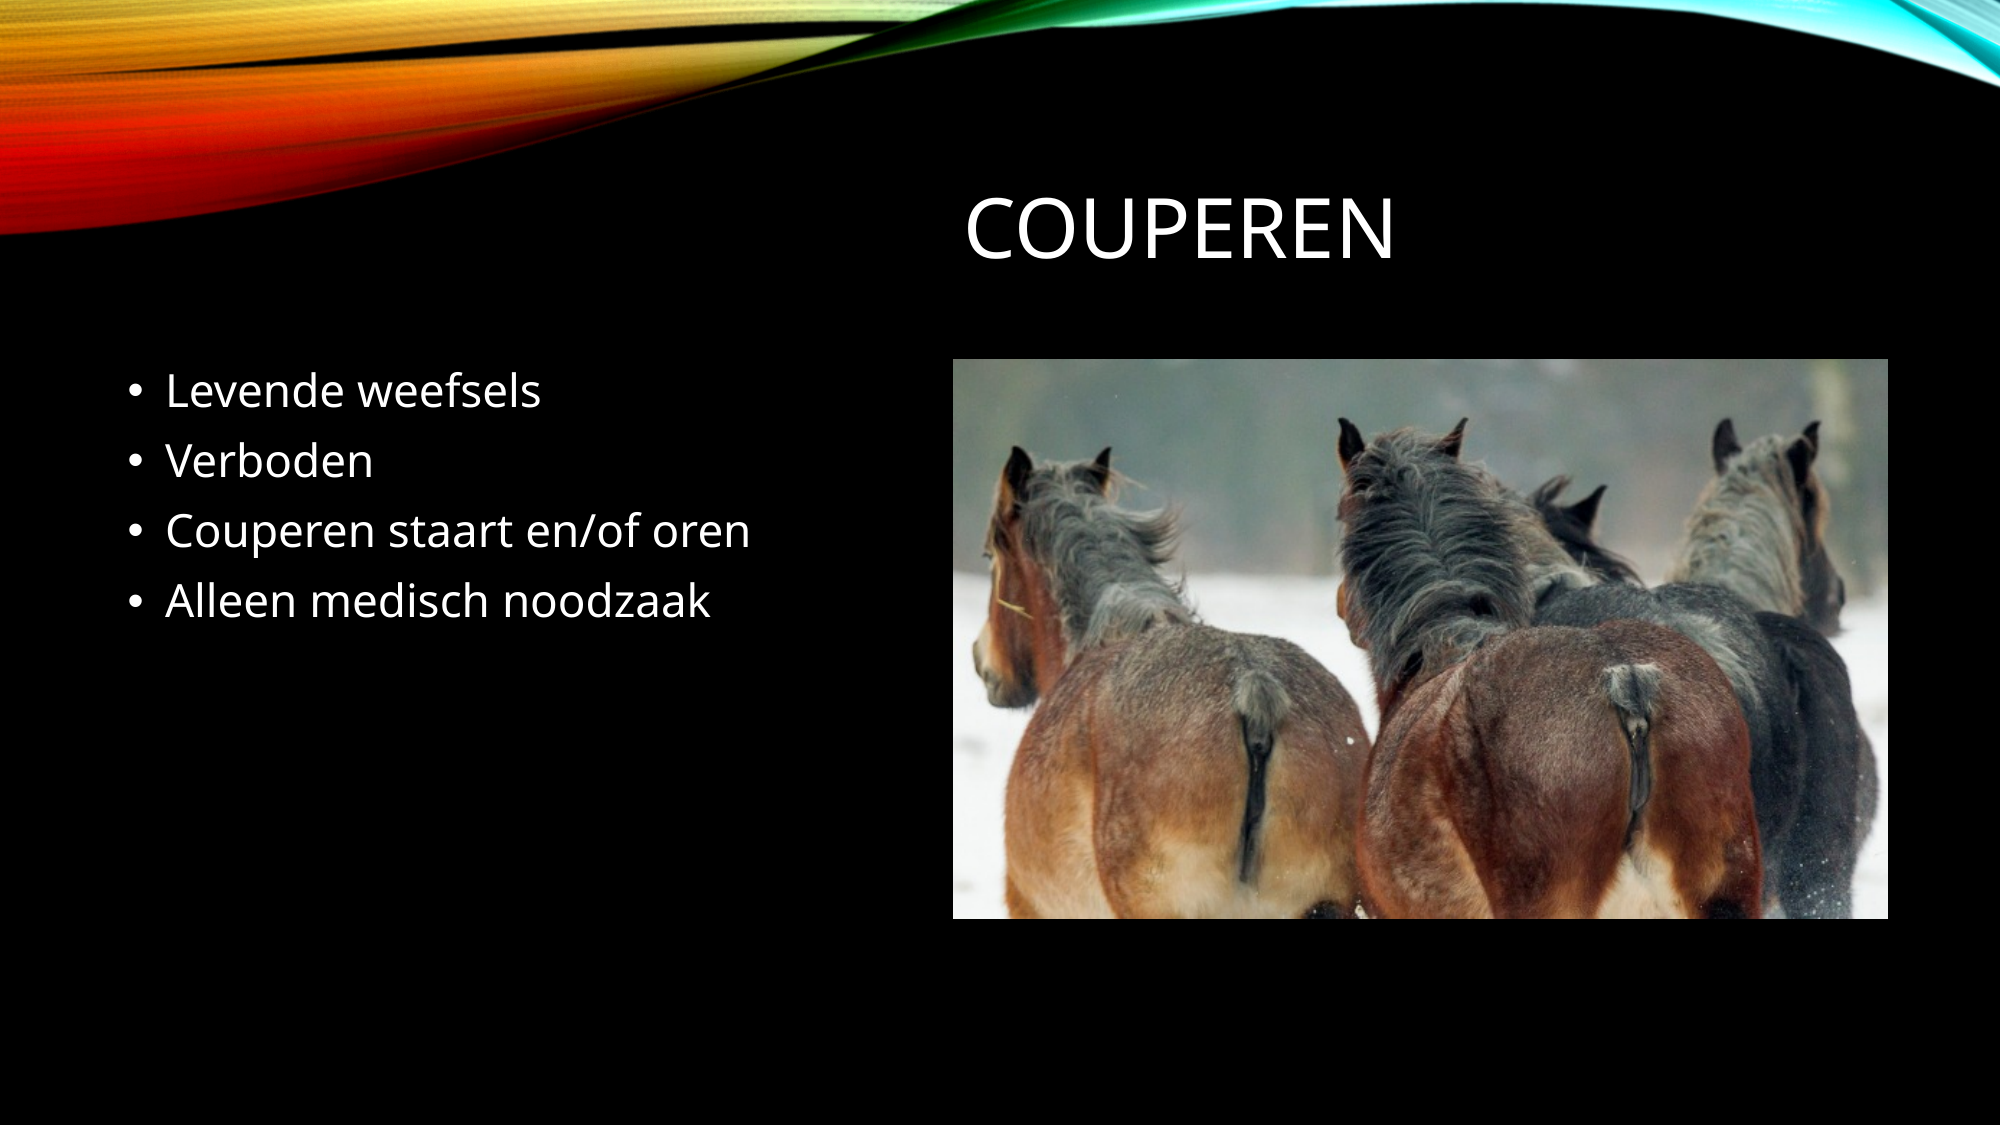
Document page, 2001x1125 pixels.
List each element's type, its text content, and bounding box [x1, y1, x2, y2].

title Couperen [474, 125, 1888, 338]
picture [953, 359, 1888, 919]
picture [0, 0, 2000, 237]
list Levende weefsels Verboden Couperen staart en/of oren Alleen medisch noodzaak [112, 360, 1888, 1021]
